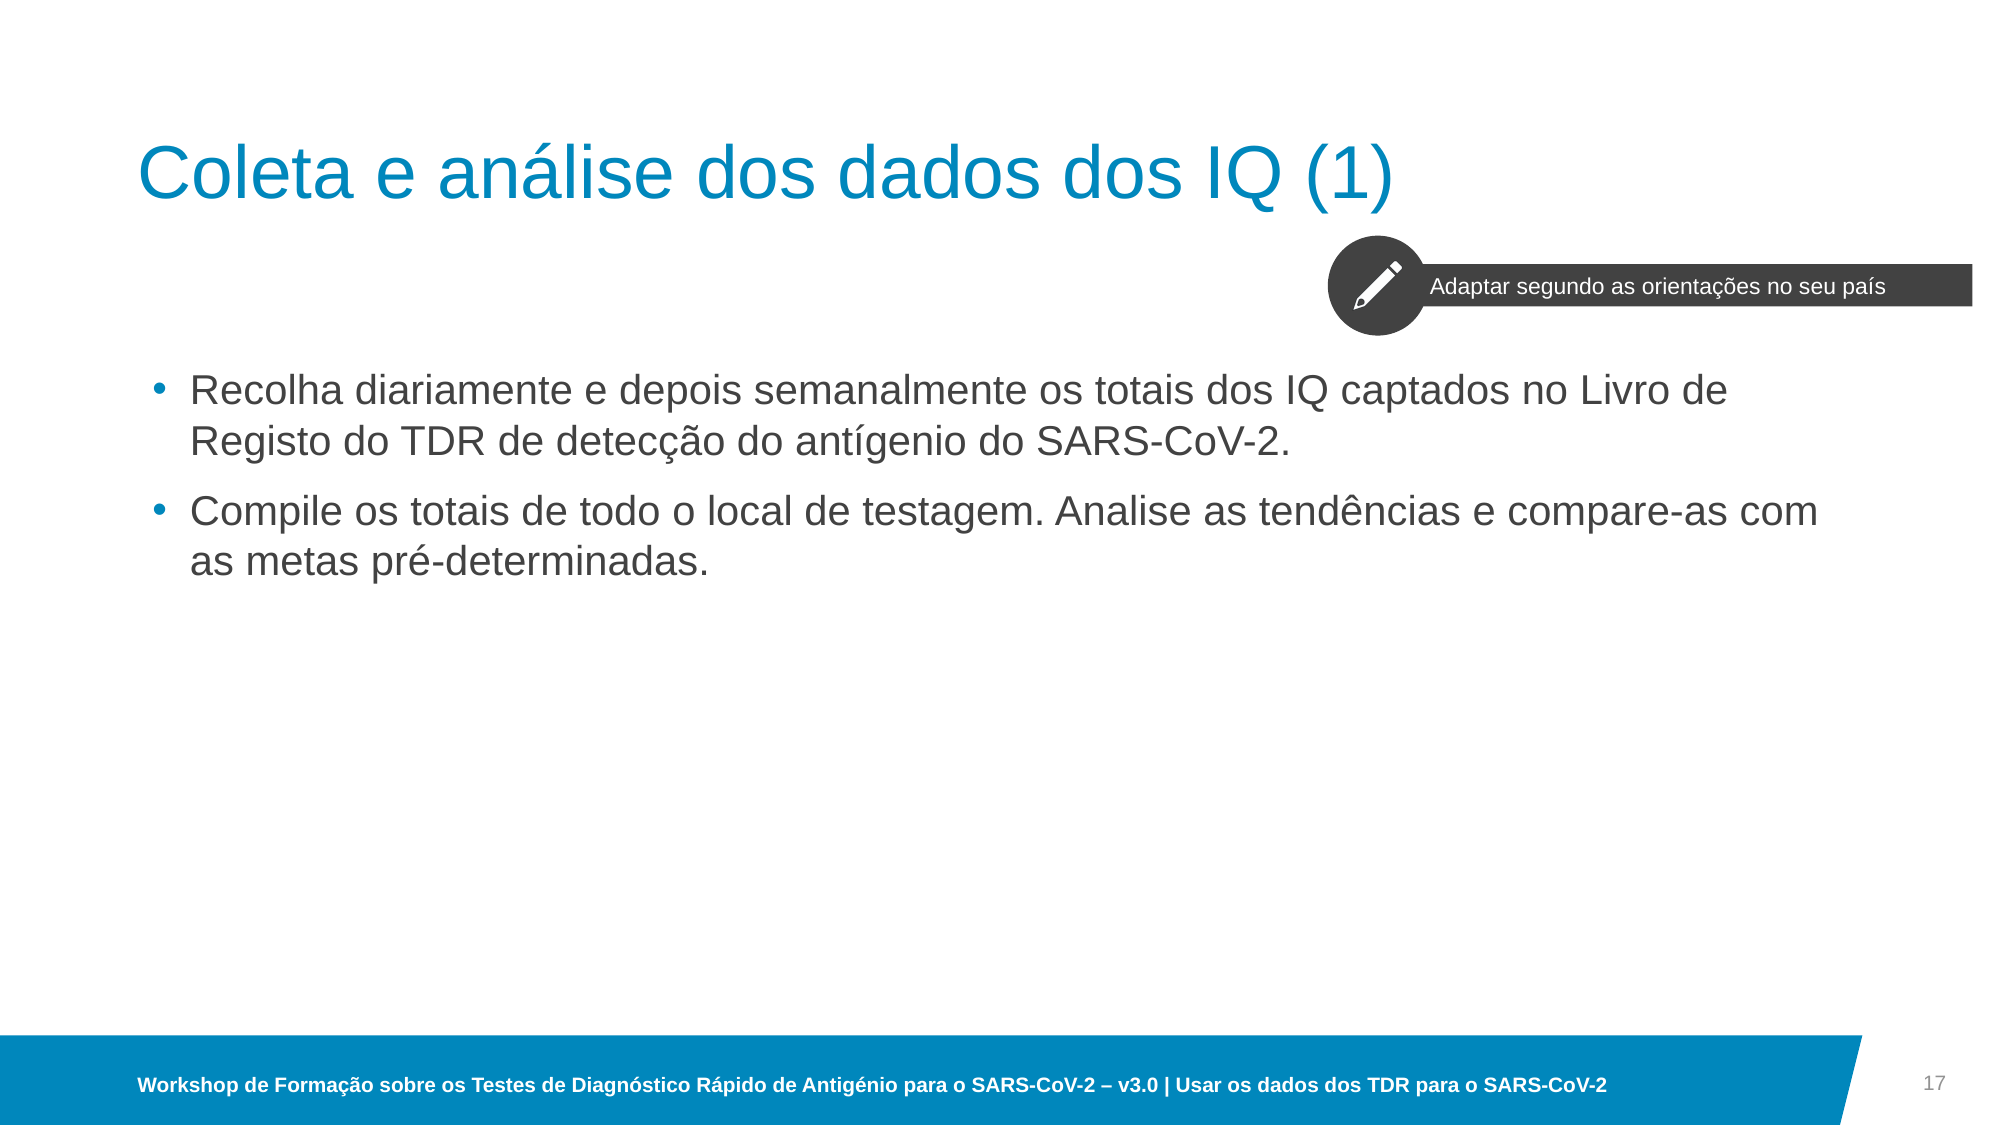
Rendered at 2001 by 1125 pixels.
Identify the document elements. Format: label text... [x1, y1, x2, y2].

title Coleta e análise dos dados dos IQ (1) [137, 59, 1863, 215]
slide_number 17 [1862, 1035, 1947, 1125]
footer Workshop de Formação sobre os Testes de Diagnóstico Rápido de Antigénio para o SARS-CoV-2 – v3.0 | Usar os dados dos TDR para o SARS-CoV-2 [137, 1042, 1771, 1125]
list Recolha diariamente e depois semanalmente os totais dos IQ captados no Livro de Registo do TDR de detecção do antígenio do SARS-CoV-2. Compile os totais de todo o local de testagem. Analise as tendências e compare-as com as metas pré-determinadas. [137, 284, 1863, 1014]
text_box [1328, 236, 1973, 335]
